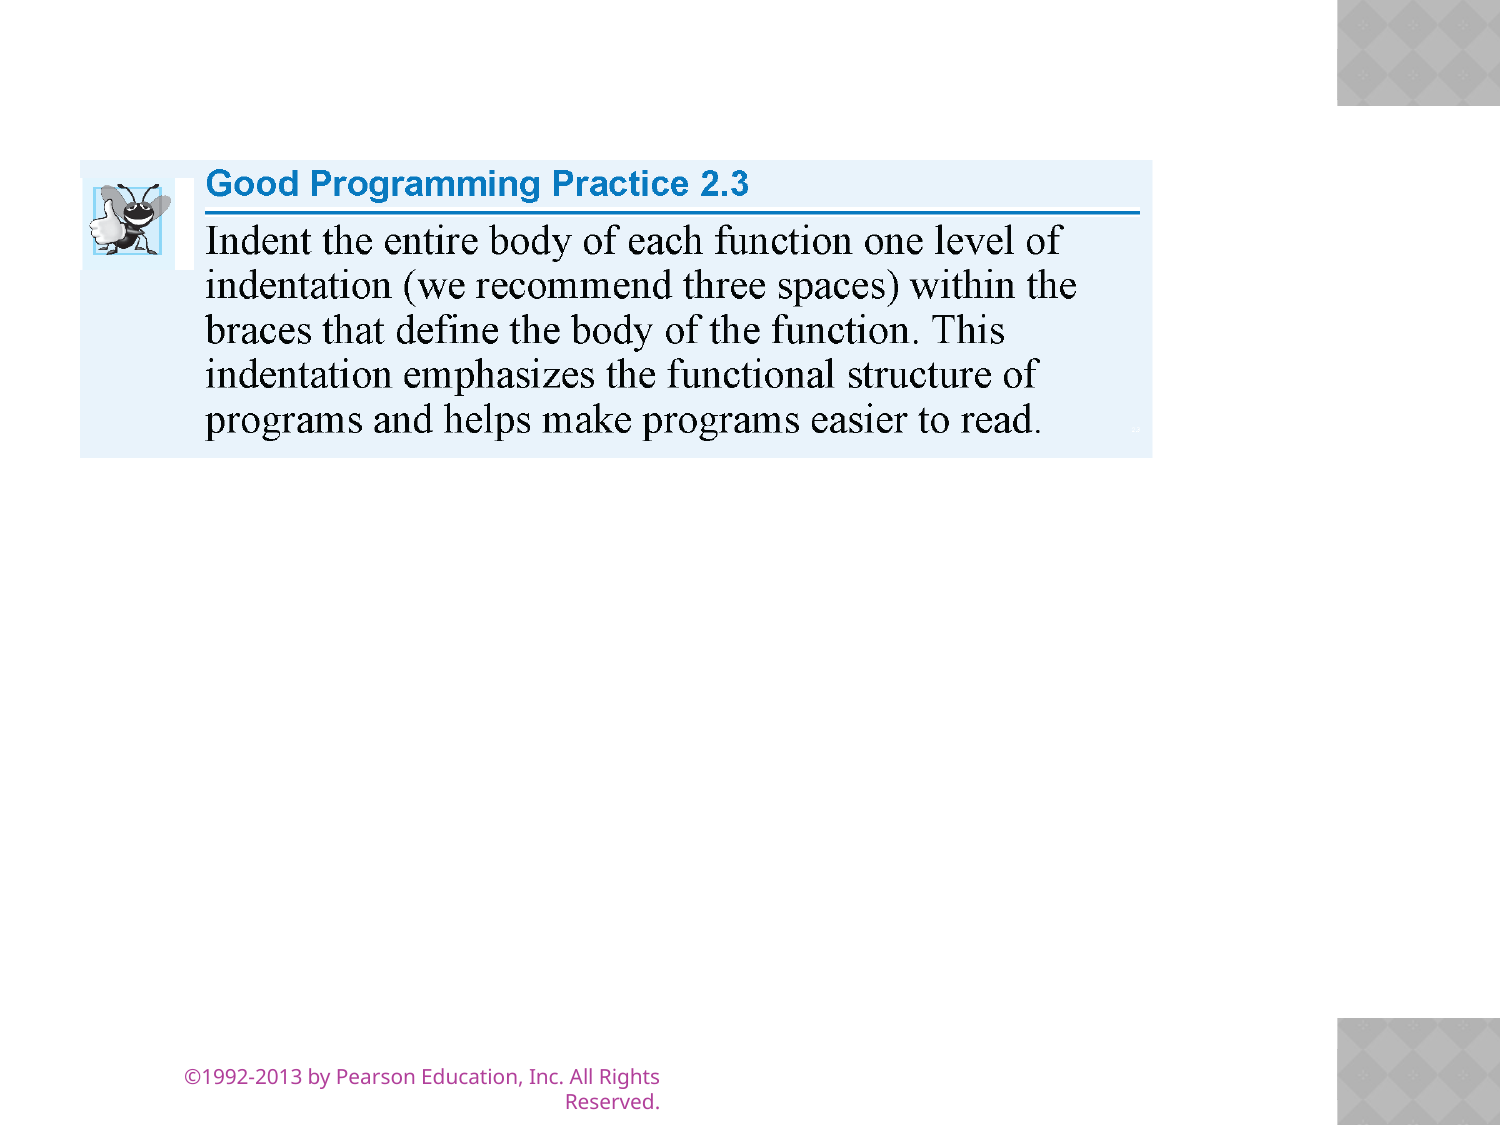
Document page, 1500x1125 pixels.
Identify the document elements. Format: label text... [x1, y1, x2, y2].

picture [0, 106, 1500, 1019]
footer ©1992-2013 by Pearson Education, Inc. All Rights Reserved. [75, 1075, 675, 1114]
